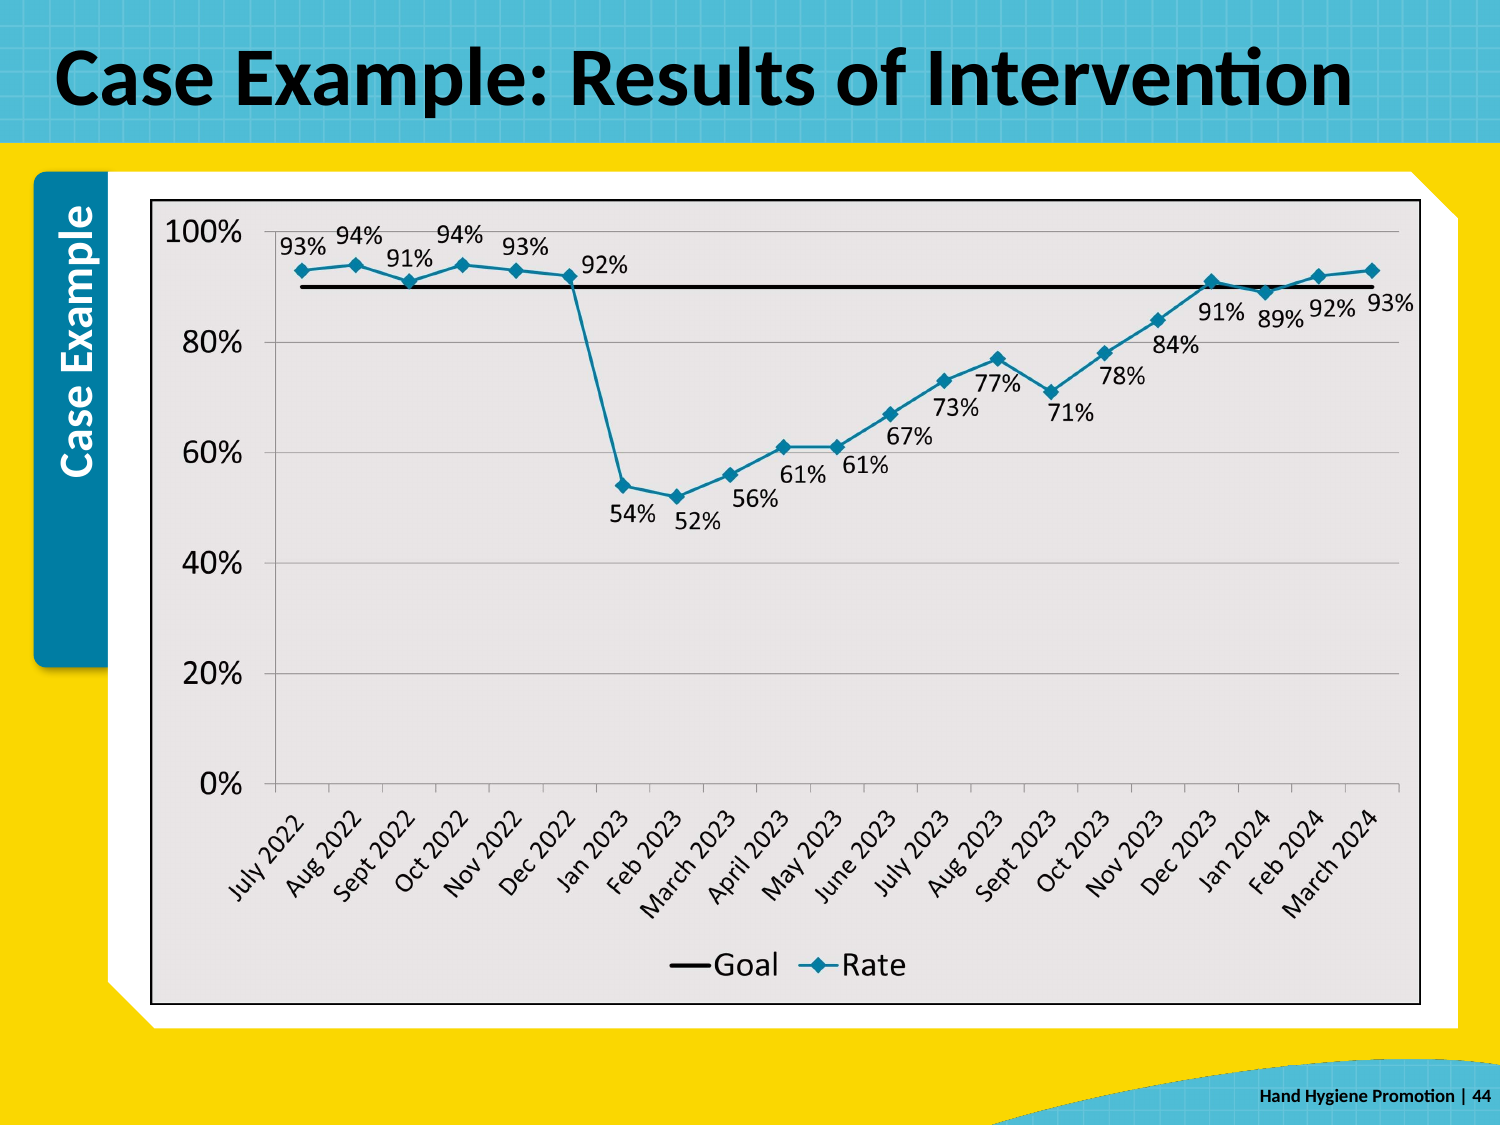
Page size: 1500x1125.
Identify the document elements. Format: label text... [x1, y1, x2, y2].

picture [0, 0, 1500, 1125]
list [150, 199, 1421, 1005]
title Case Example: Results of Intervention [40, 0, 1500, 150]
slide_number | 44 [1455, 1065, 1500, 1125]
